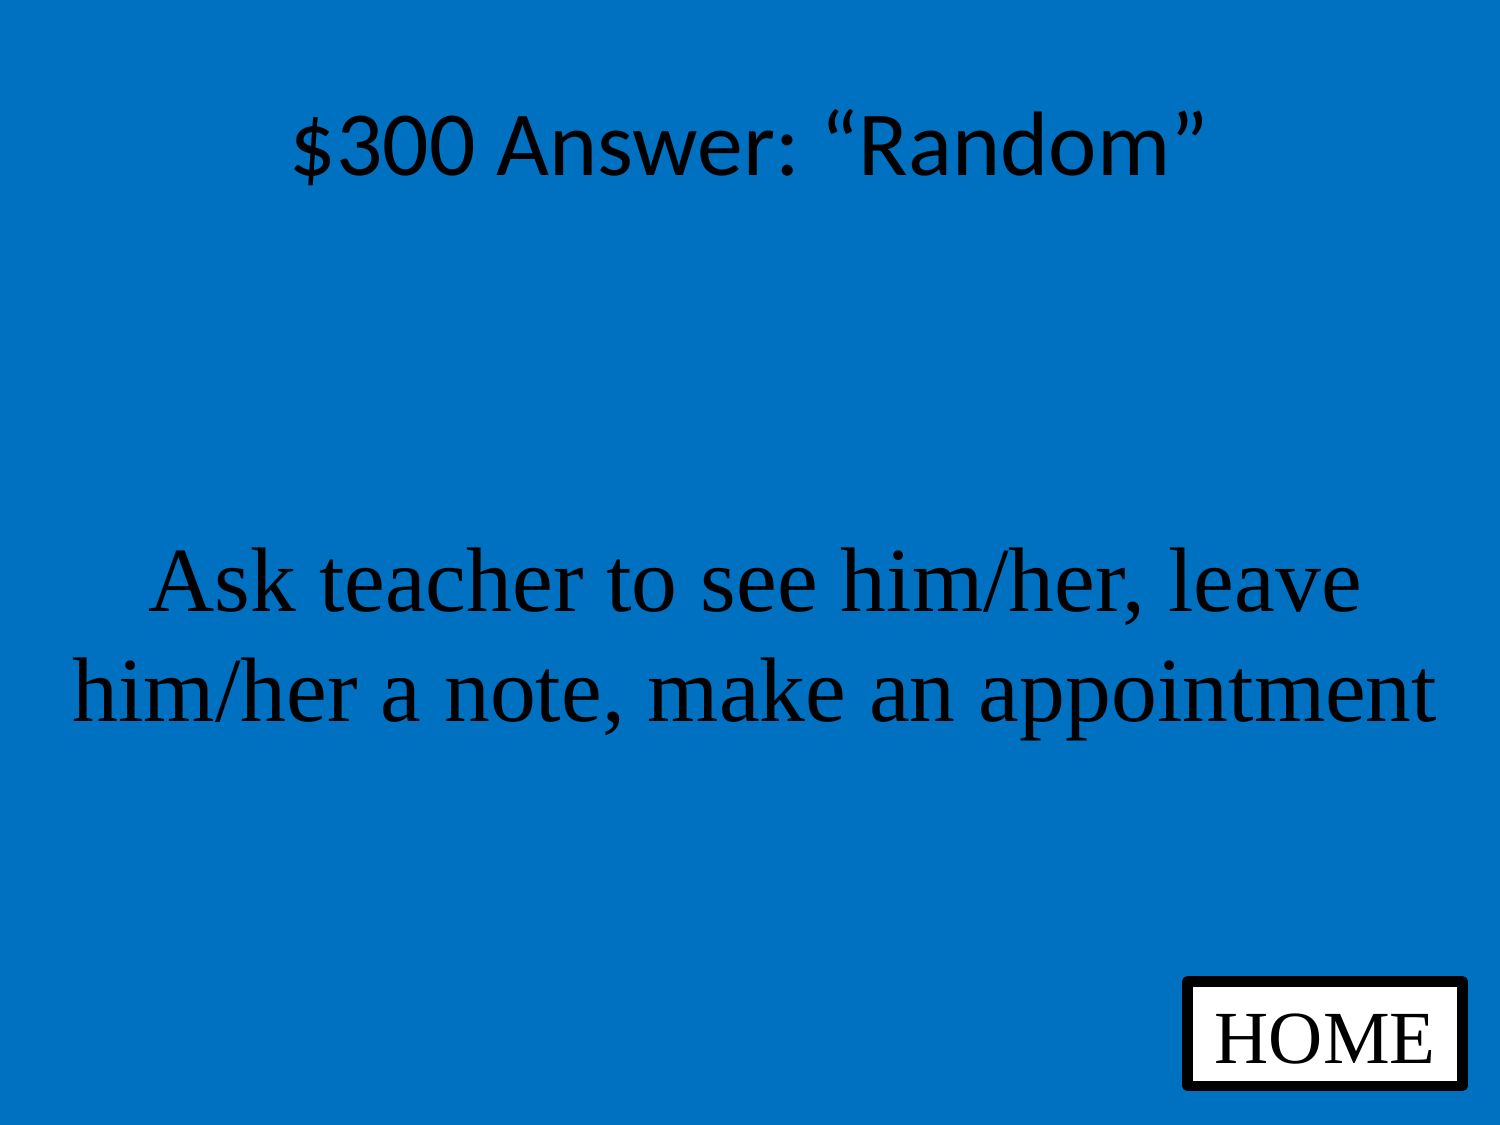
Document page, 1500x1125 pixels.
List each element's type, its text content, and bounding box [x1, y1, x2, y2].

title $300 Answer: “Random” [75, 45, 1425, 233]
text_box HOME [1187, 981, 1463, 1087]
text_box Ask teacher to see him/her, leave him/her a note, make an appointment [49, 512, 1463, 748]
